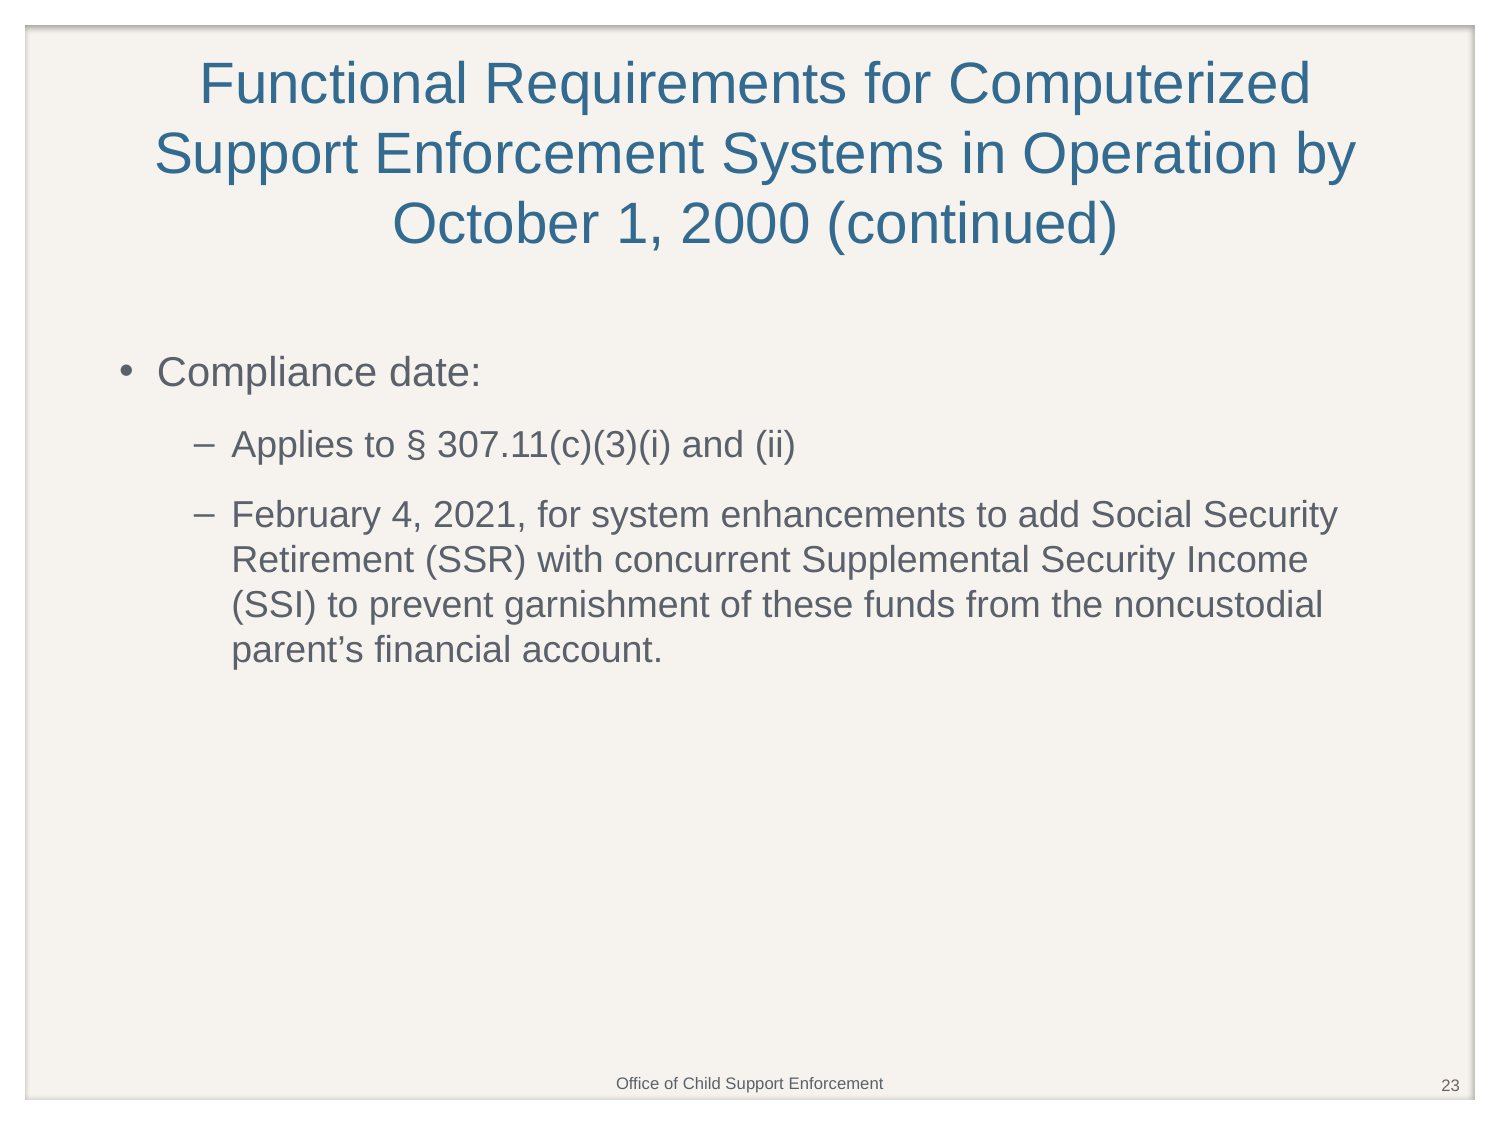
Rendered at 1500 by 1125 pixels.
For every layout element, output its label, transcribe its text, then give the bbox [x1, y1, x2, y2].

slide_number 23 [1125, 1067, 1475, 1103]
list Compliance date: Applies to § 307.11(c)(3)(i) and (ii) February 4, 2021, for system enhancements to add Social Security Retirement (SSR) with concurrent Supplemental Security Income (SSI) to prevent garnishment of these funds from the noncustodial parent’s financial account. [104, 337, 1367, 963]
title Functional Requirements for Computerized Support Enforcement Systems in Operation by October 1, 2000 (continued) [112, 35, 1400, 263]
